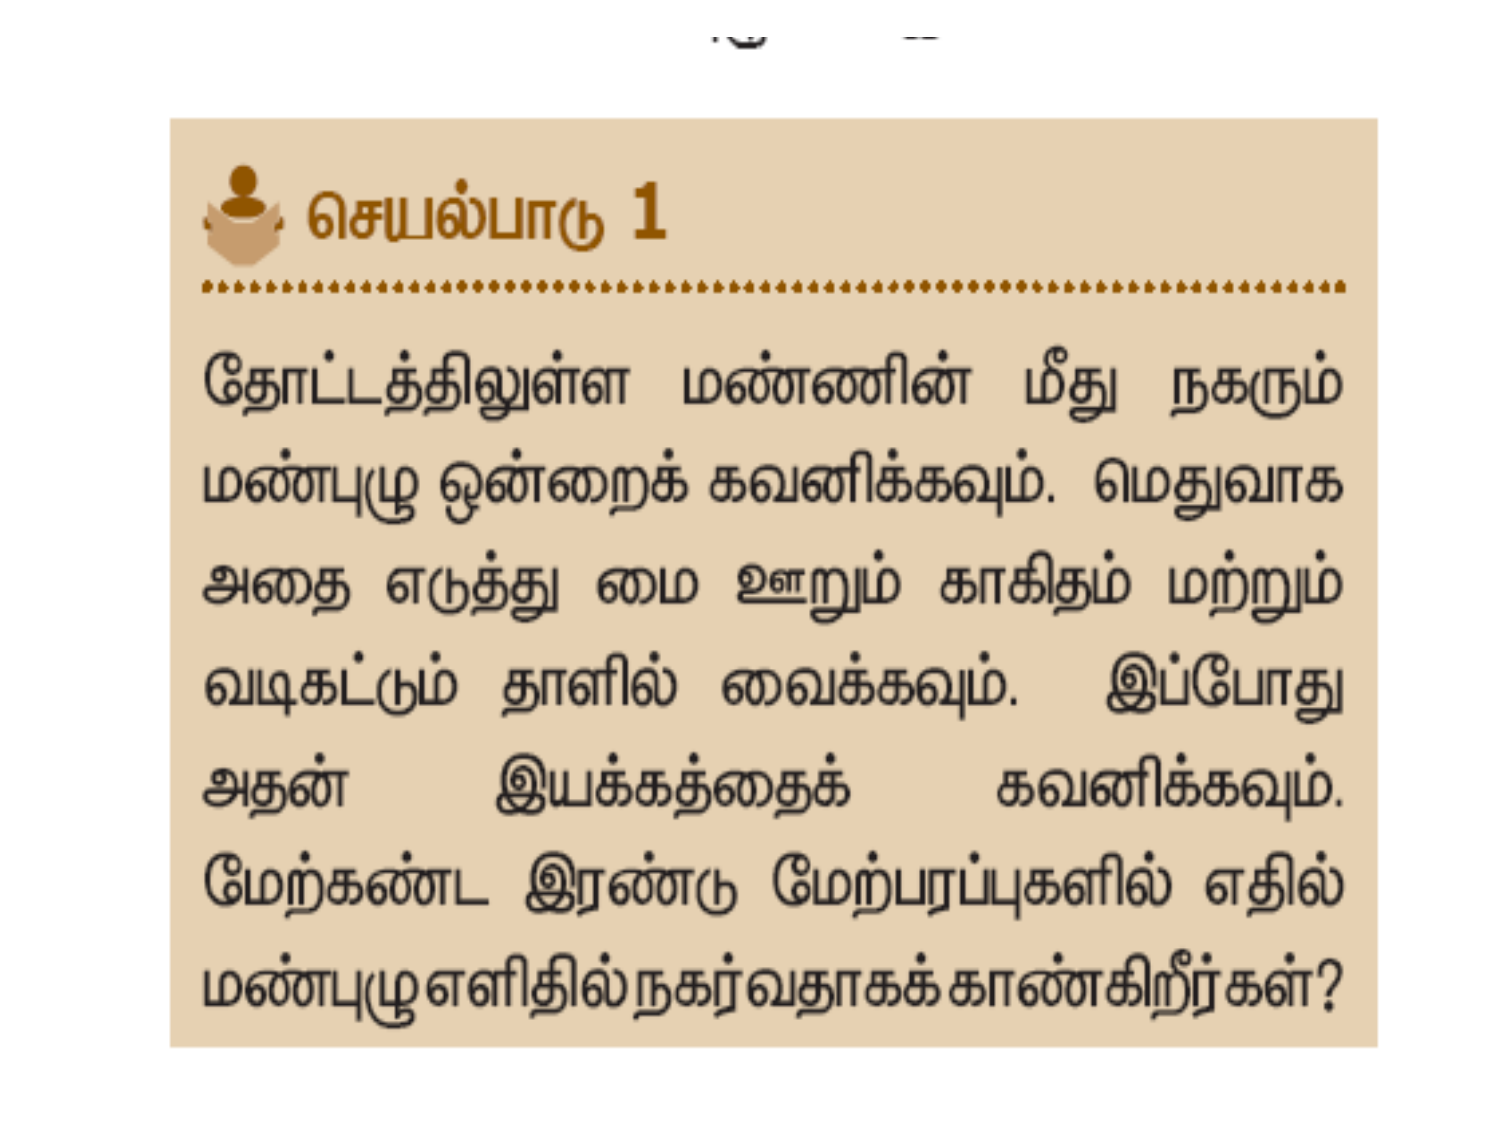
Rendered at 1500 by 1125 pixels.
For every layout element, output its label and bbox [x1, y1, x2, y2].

list [112, 37, 1401, 1078]
